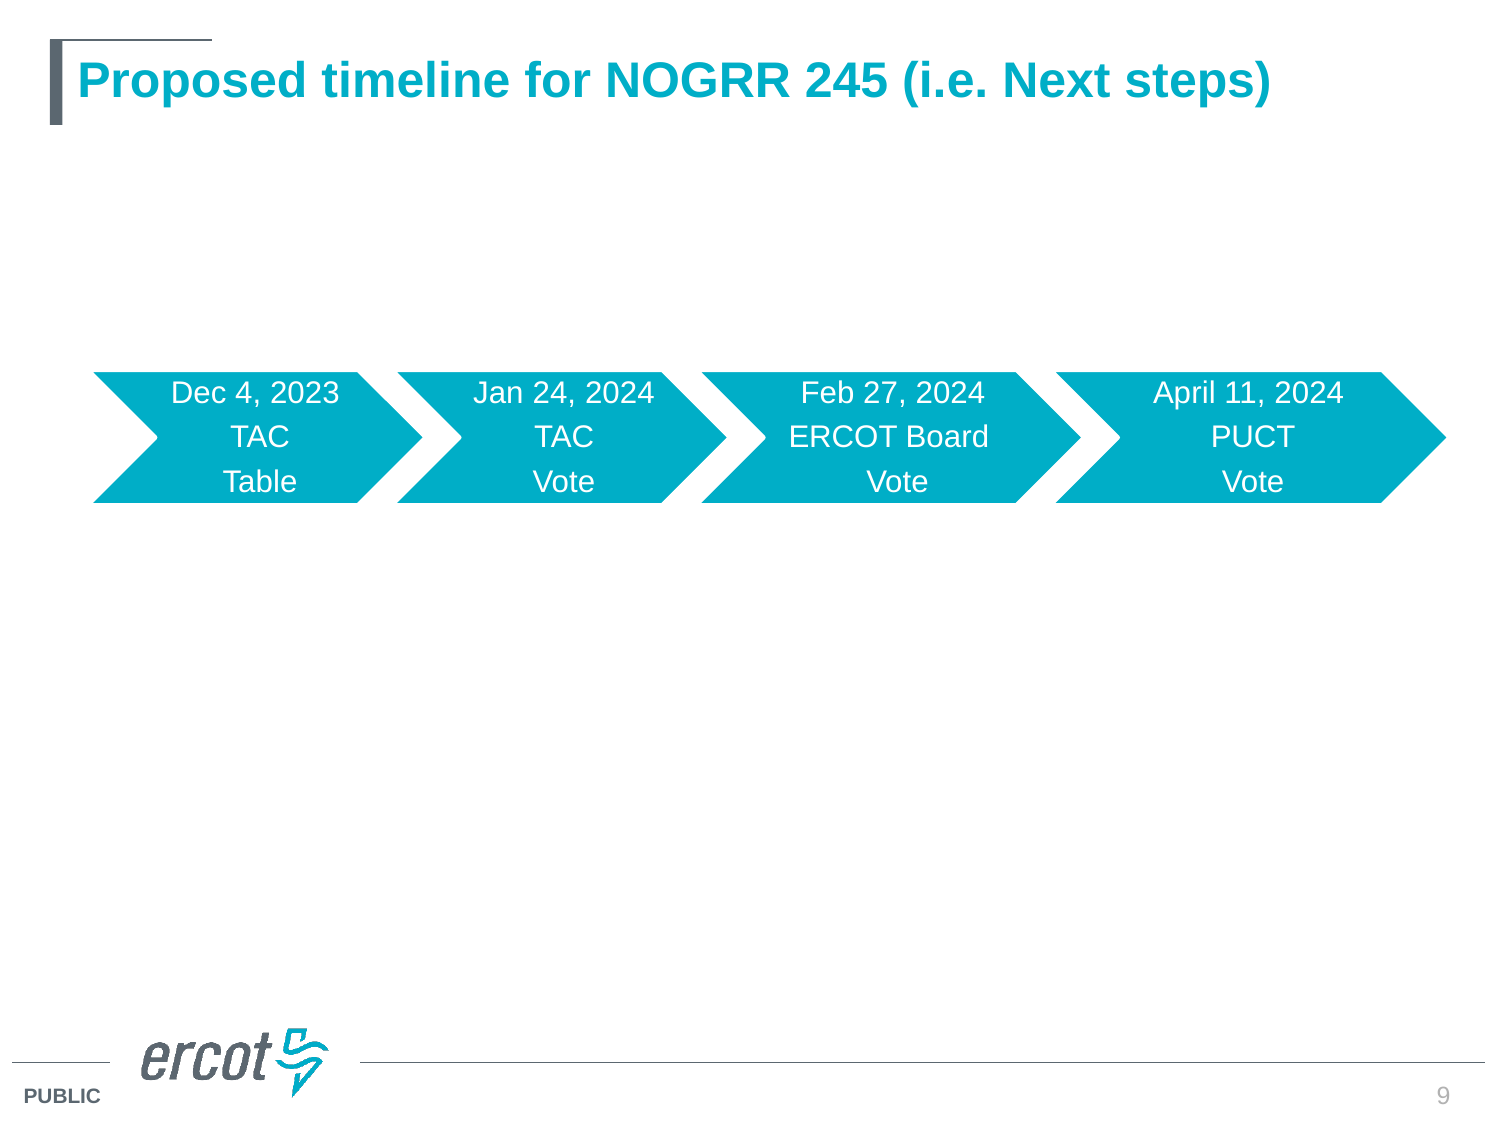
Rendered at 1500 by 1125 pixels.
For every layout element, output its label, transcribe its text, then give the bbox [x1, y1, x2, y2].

picture [137, 1024, 332, 1100]
title Proposed timeline for NOGRR 245 (i.e. Next steps) [62, 39, 1450, 125]
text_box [87, 112, 1451, 763]
slide_number 9 [1400, 1076, 1488, 1113]
